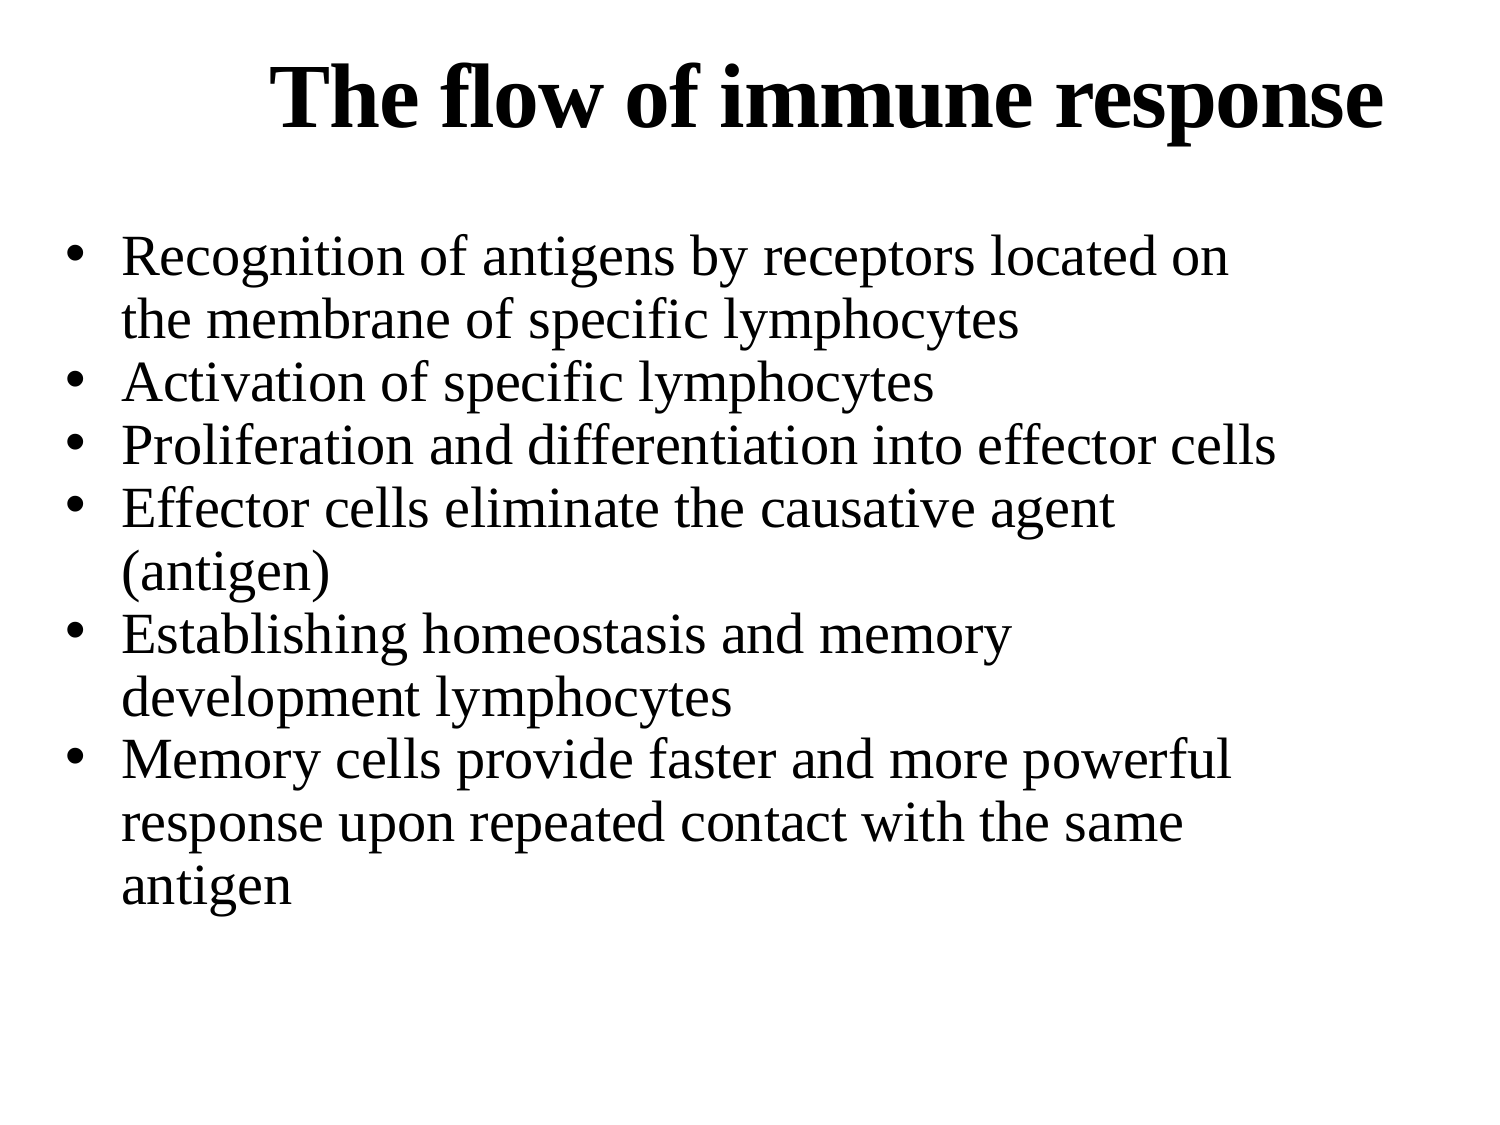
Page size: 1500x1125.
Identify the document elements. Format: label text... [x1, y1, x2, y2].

title The flow of immune response [102, 36, 1398, 224]
text_box Recognition of antigens by receptors located on the membrane of specific lymphocytes Activation of specific lymphocytes Proliferation and differentiation into effector cells Effector cells eliminate the causative agent (antigen) Establishing homeostasis and memory development lymphocytes Memory cells provide faster and more powerful response upon repeated contact with the same antigen [62, 224, 1423, 917]
